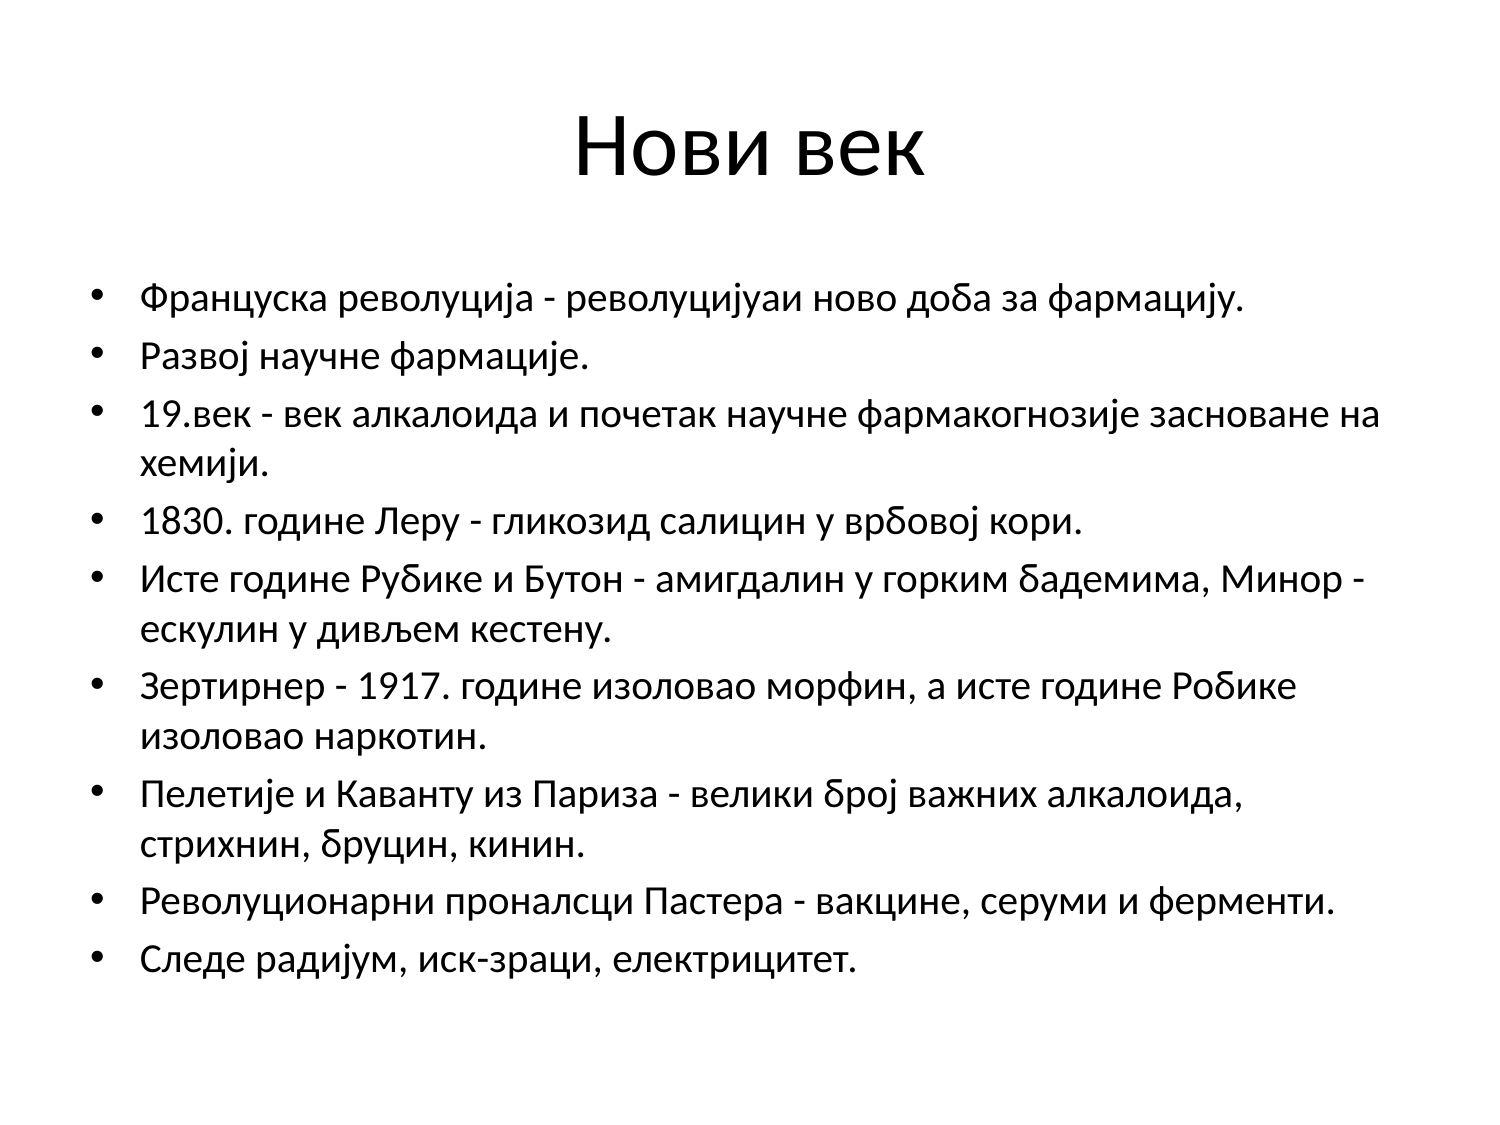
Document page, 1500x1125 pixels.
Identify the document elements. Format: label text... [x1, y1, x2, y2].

title Нови век [75, 45, 1425, 233]
list Француска револуција - револуцијуаи ново доба за фармацију. Развој научне фармације. 19.век - век алкалоида и почетак научне фармакогнозије засноване на хемији. 1830. године Леру - гликозид салицин у врбовој кори. Исте године Рубике и Бутон - амигдалин у горким бадемима, Минор - ескулин у дивљем кестену. Зертирнер - 1917. године изоловао морфин, а исте године Робике изоловао наркотин. Пелетије и Каванту из Париза - велики број важних алкалоида, стрихнин, бруцин, кинин. Револуционарни проналсци Пастера - вакцине, серуми и ферменти. Следе радијум, иск-зраци, електрицитет. [75, 262, 1425, 1005]
